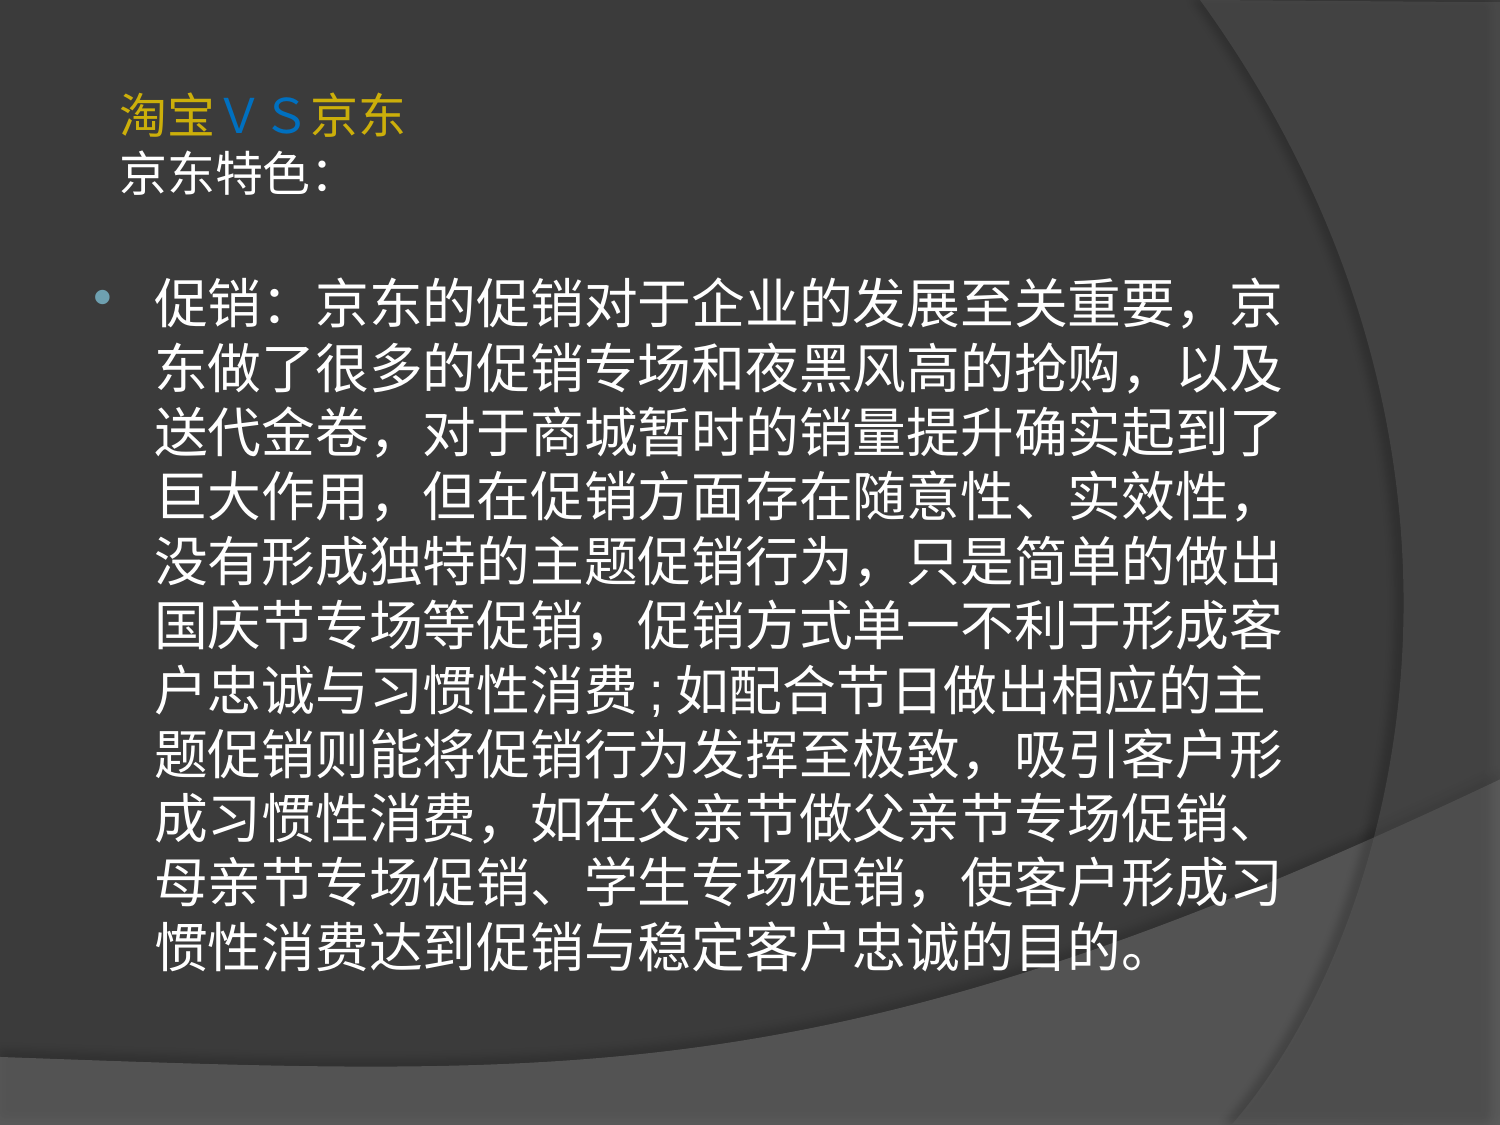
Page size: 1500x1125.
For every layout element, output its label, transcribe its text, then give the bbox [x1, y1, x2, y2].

title 淘宝ＶＳ京东 京东特色： [111, 77, 1338, 266]
list 促销：京东的促销对于企业的发展至关重要，京东做了很多的促销专场和夜黑风高的抢购，以及送代金卷，对于商城暂时的销量提升确实起到了巨大作用，但在促销方面存在随意性、实效性，没有形成独特的主题促销行为，只是简单的做出国庆节专场等促销，促销方式单一不利于形成客户忠诚与习惯性消费;如配合节日做出相应的主题促销则能将促销行为发挥至极致，吸引客户形成习惯性消费，如在父亲节做父亲节专场促销、母亲节专场促销、学生专场促销，使客户形成习惯性消费达到促销与稳定客户忠诚的目的。 [74, 262, 1301, 1006]
